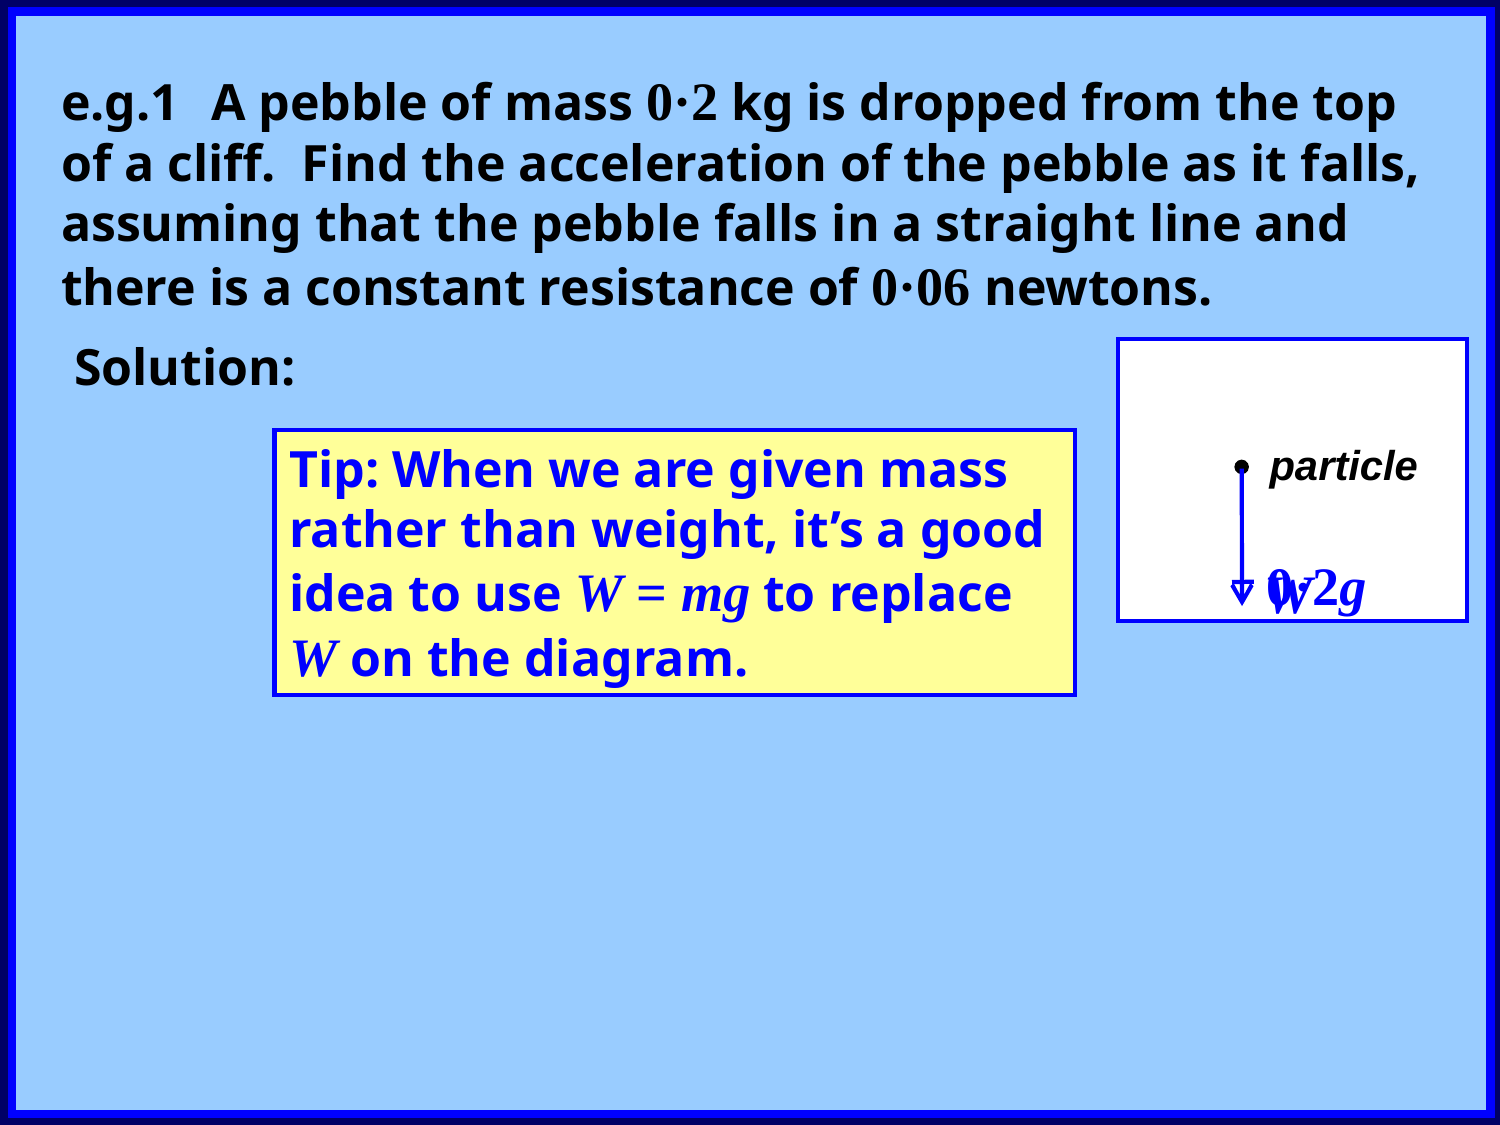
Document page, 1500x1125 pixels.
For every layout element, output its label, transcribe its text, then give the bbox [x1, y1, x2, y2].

text_box Solution: [59, 328, 332, 404]
text_box Tip: When we are given mass rather than weight, it’s a good idea to use W = mg to replace W on the diagram. [274, 430, 1075, 695]
text_box e.g.1 A pebble of mass 0·2 kg is dropped from the top of a cliff. Find the acceleration of the pebble as it falls, assuming that the pebble falls in a straight line and there is a constant resistance of 0·06 newtons. [46, 58, 1452, 324]
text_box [1231, 468, 1255, 607]
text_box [1117, 338, 1467, 622]
